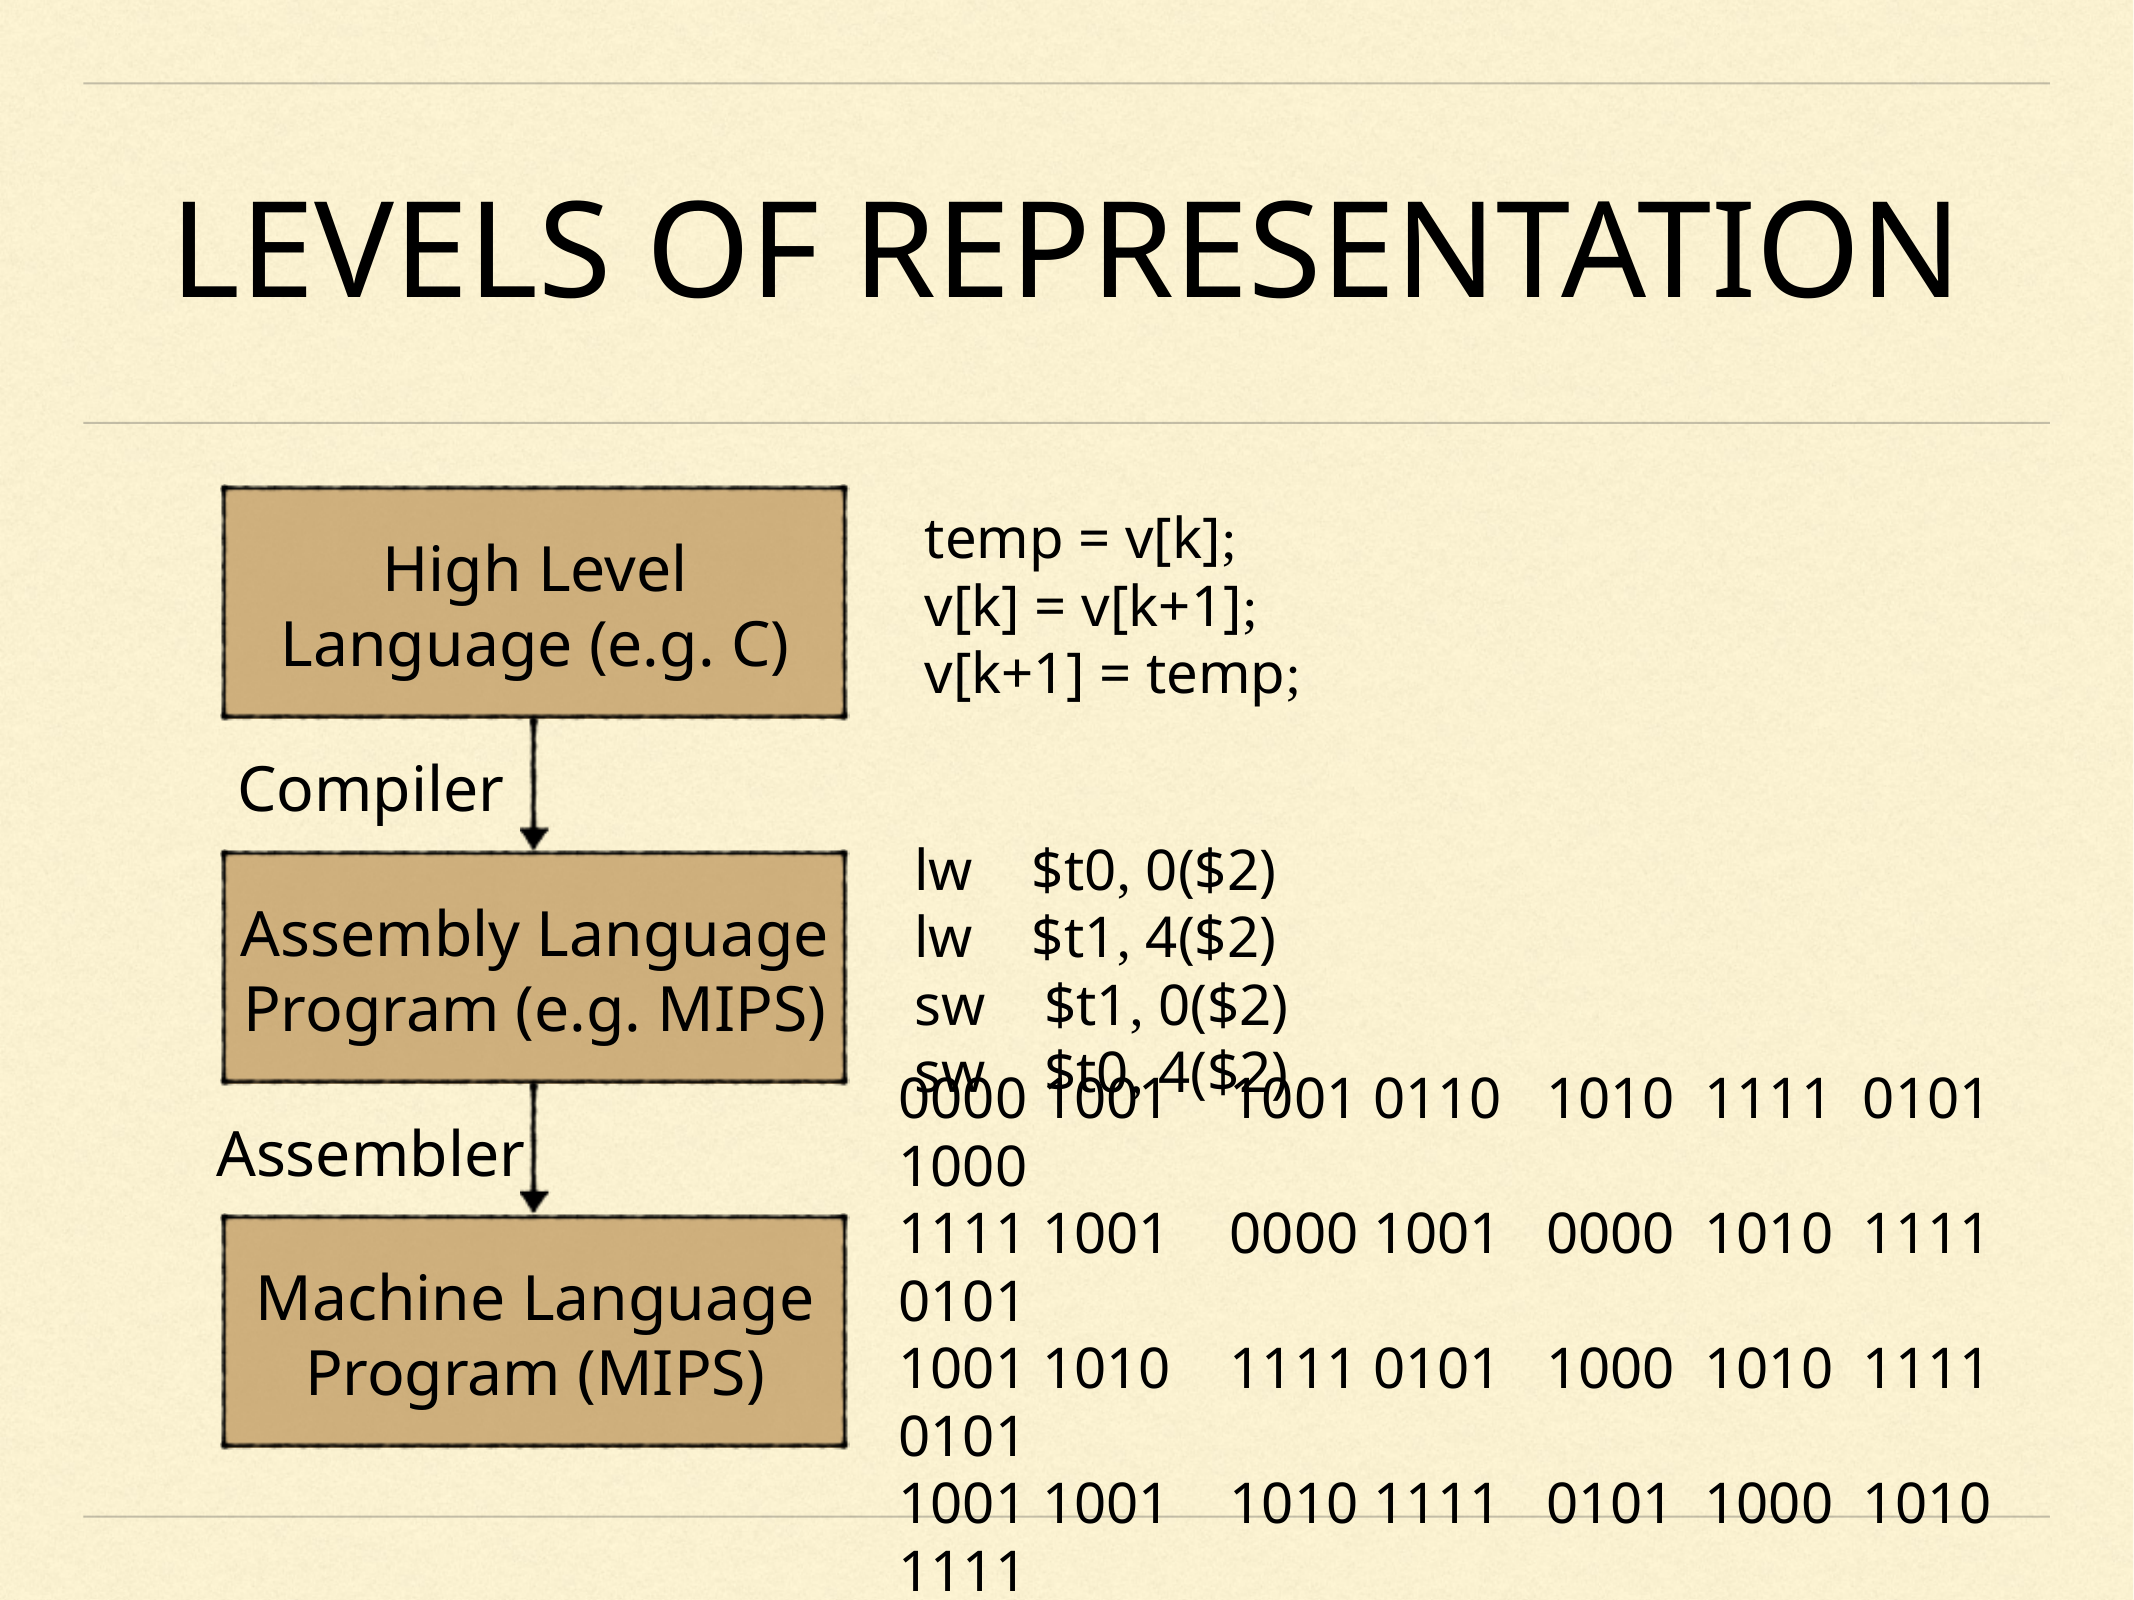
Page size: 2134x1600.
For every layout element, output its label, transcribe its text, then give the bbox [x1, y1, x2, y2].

picture [0, 0, 2134, 1600]
text_box Assembler [207, 1105, 513, 1197]
text_box 0000 1001 1001 0110 1010 1111 0101 1000 1111 1001 0000 1001 0000 1010 1111 0101 1001 1010 1111 0101 1000 1010 1111 0101 1001 1001 1010 1111 0101 1000 1010 1111 [890, 1054, 2074, 1600]
text_box Compiler [228, 740, 513, 832]
title Levels of Representation [82, 97, 2051, 411]
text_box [220, 1213, 850, 1452]
text_box temp = v[k]; v[k] = v[k+1]; v[k+1] = temp; [916, 494, 1361, 714]
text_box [220, 849, 850, 1089]
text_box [220, 484, 850, 724]
text_box lw $t0, 0($2) lw $t1, 4($2) sw $t1, 0($2) sw $t0, 4($2) [906, 825, 1624, 1054]
